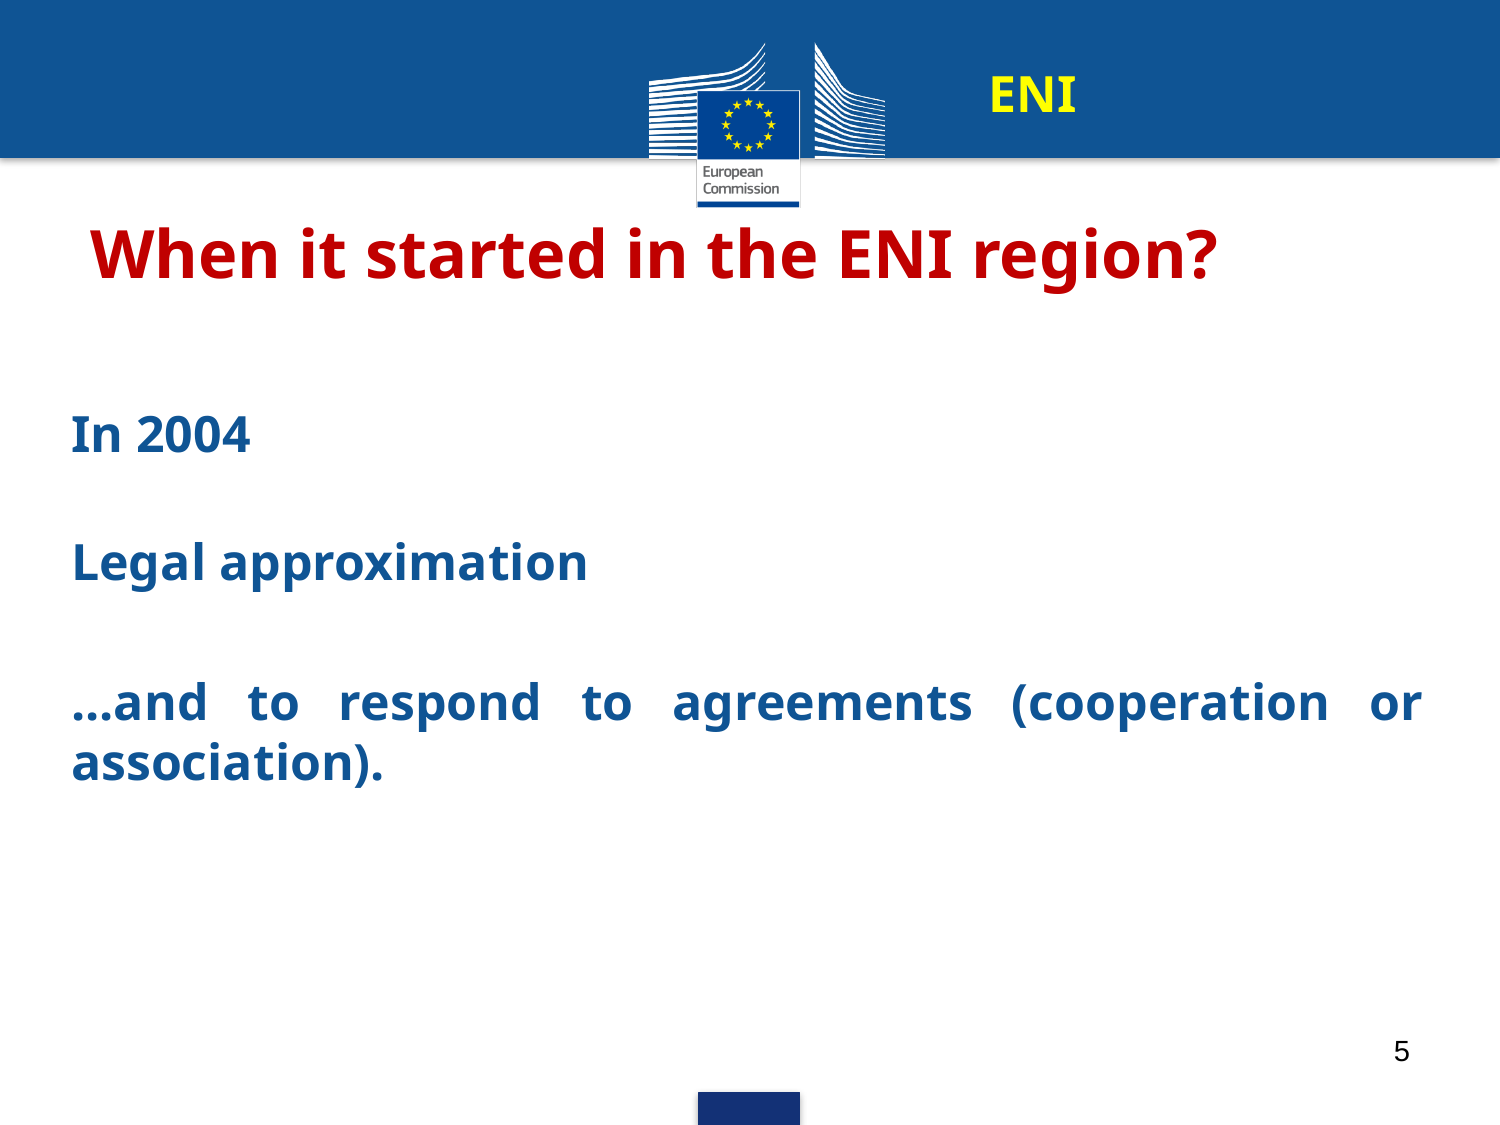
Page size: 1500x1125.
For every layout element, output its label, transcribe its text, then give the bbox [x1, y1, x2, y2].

list In 2004 Legal approximation ...and to respond to agreements (cooperation or association). [0, 324, 1439, 1100]
text_box ENI [74, 0, 1425, 185]
title When it started in the ENI region? [75, 185, 1425, 324]
slide_number 5 [1074, 1024, 1425, 1103]
